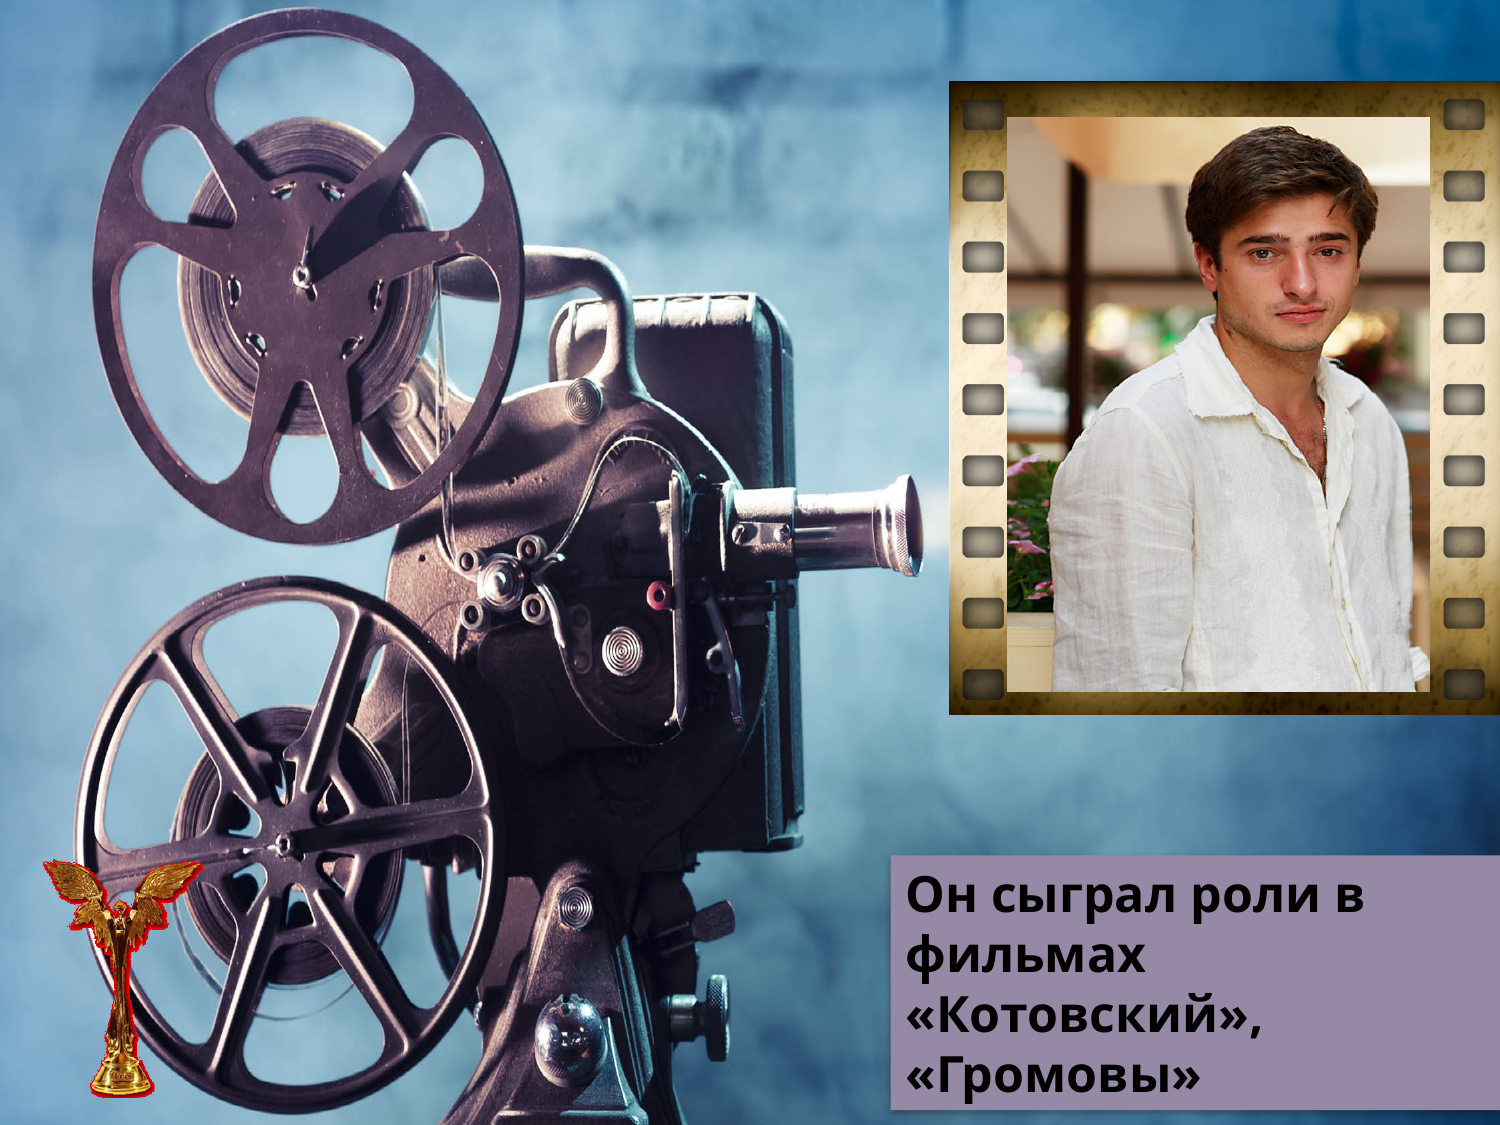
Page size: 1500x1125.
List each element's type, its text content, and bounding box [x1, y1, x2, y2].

text_box Он сыграл роли в фильмах «Котовский», «Громовы» [890, 855, 1500, 1111]
picture [0, 0, 1500, 1125]
